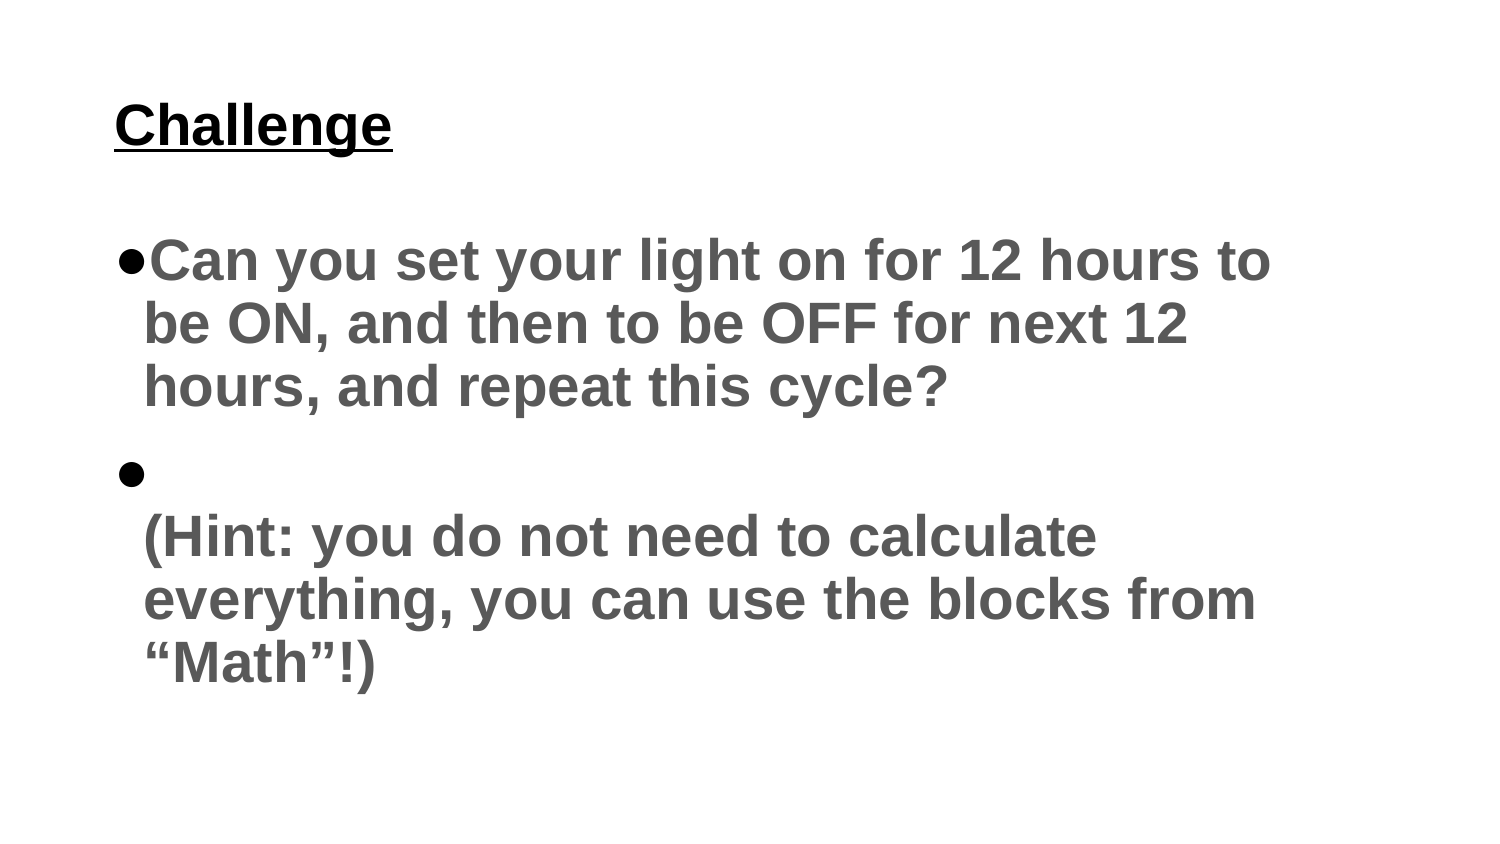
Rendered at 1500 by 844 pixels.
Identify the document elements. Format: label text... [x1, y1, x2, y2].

list Can you set your light on for 12 hours to be ON, and then to be OFF for next 12 hours, and repeat this cycle? (Hint: you do not need to calculate everything, you can use the blocks from “Math”!) [103, 224, 1326, 760]
title Challenge [103, 44, 1397, 208]
